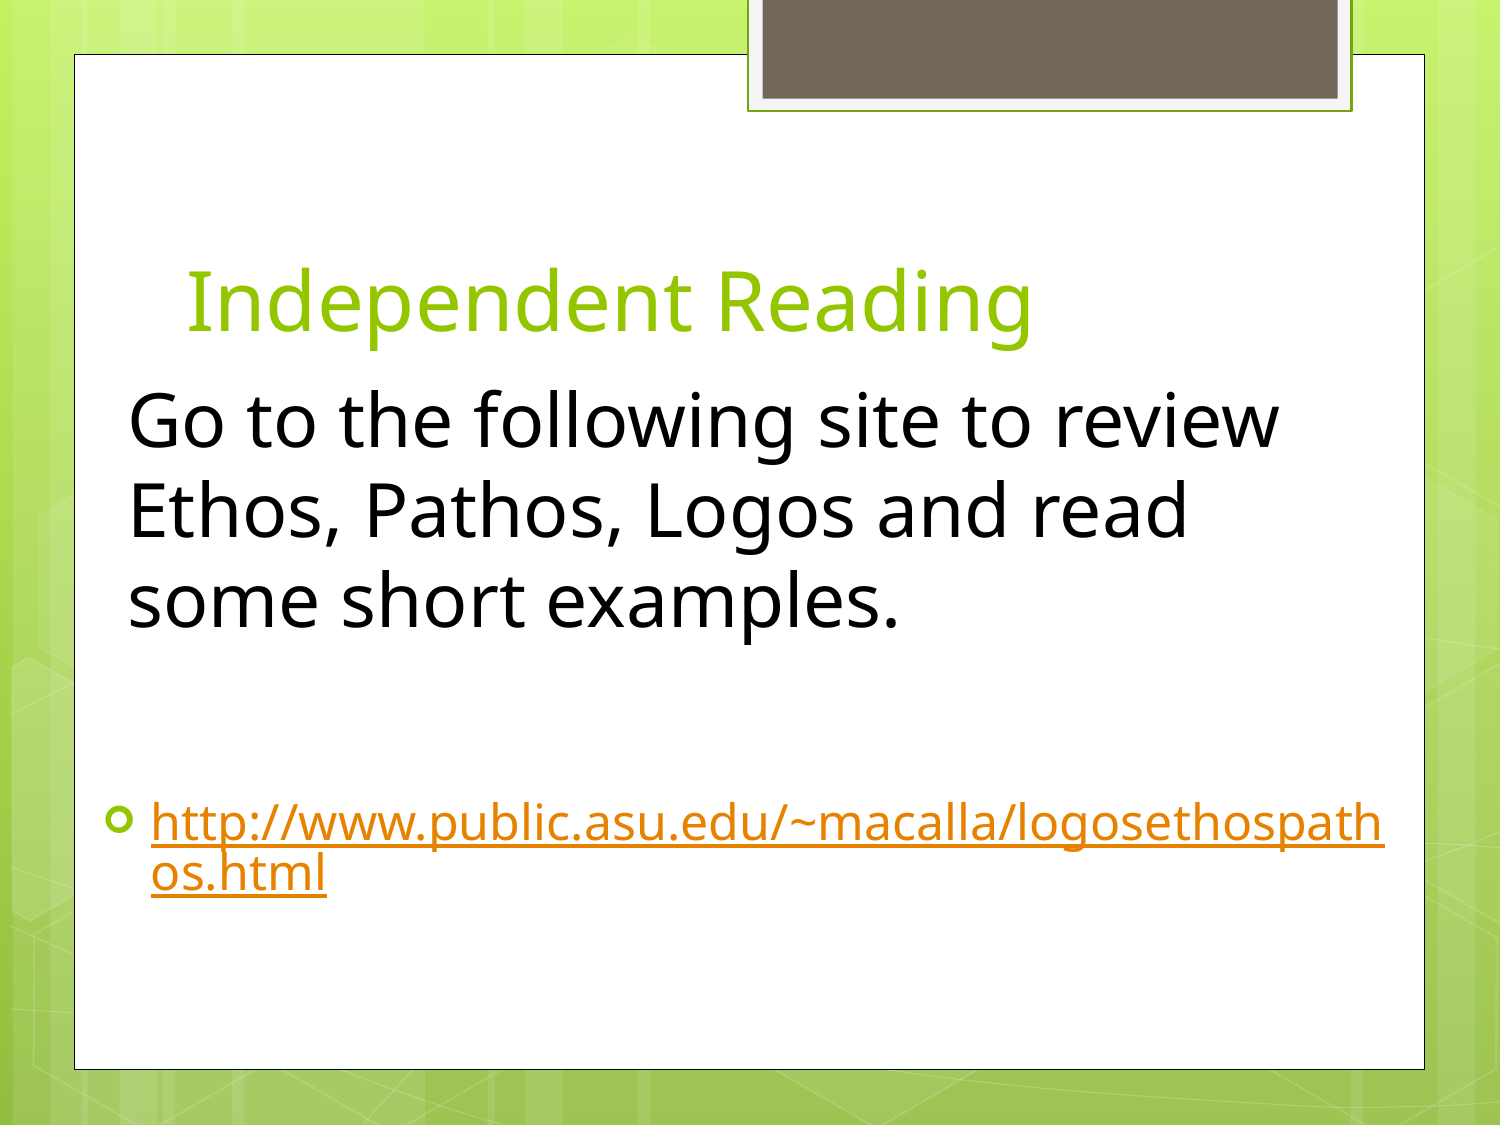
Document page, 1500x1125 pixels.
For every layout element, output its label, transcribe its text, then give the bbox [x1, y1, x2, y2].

list http://www.public.asu.edu/~macalla/logosethospathos.html [75, 712, 1425, 1000]
title Independent Reading [171, 168, 1324, 274]
text_box Go to the following site to review Ethos, Pathos, Logos and read some short examples. [112, 274, 1363, 650]
